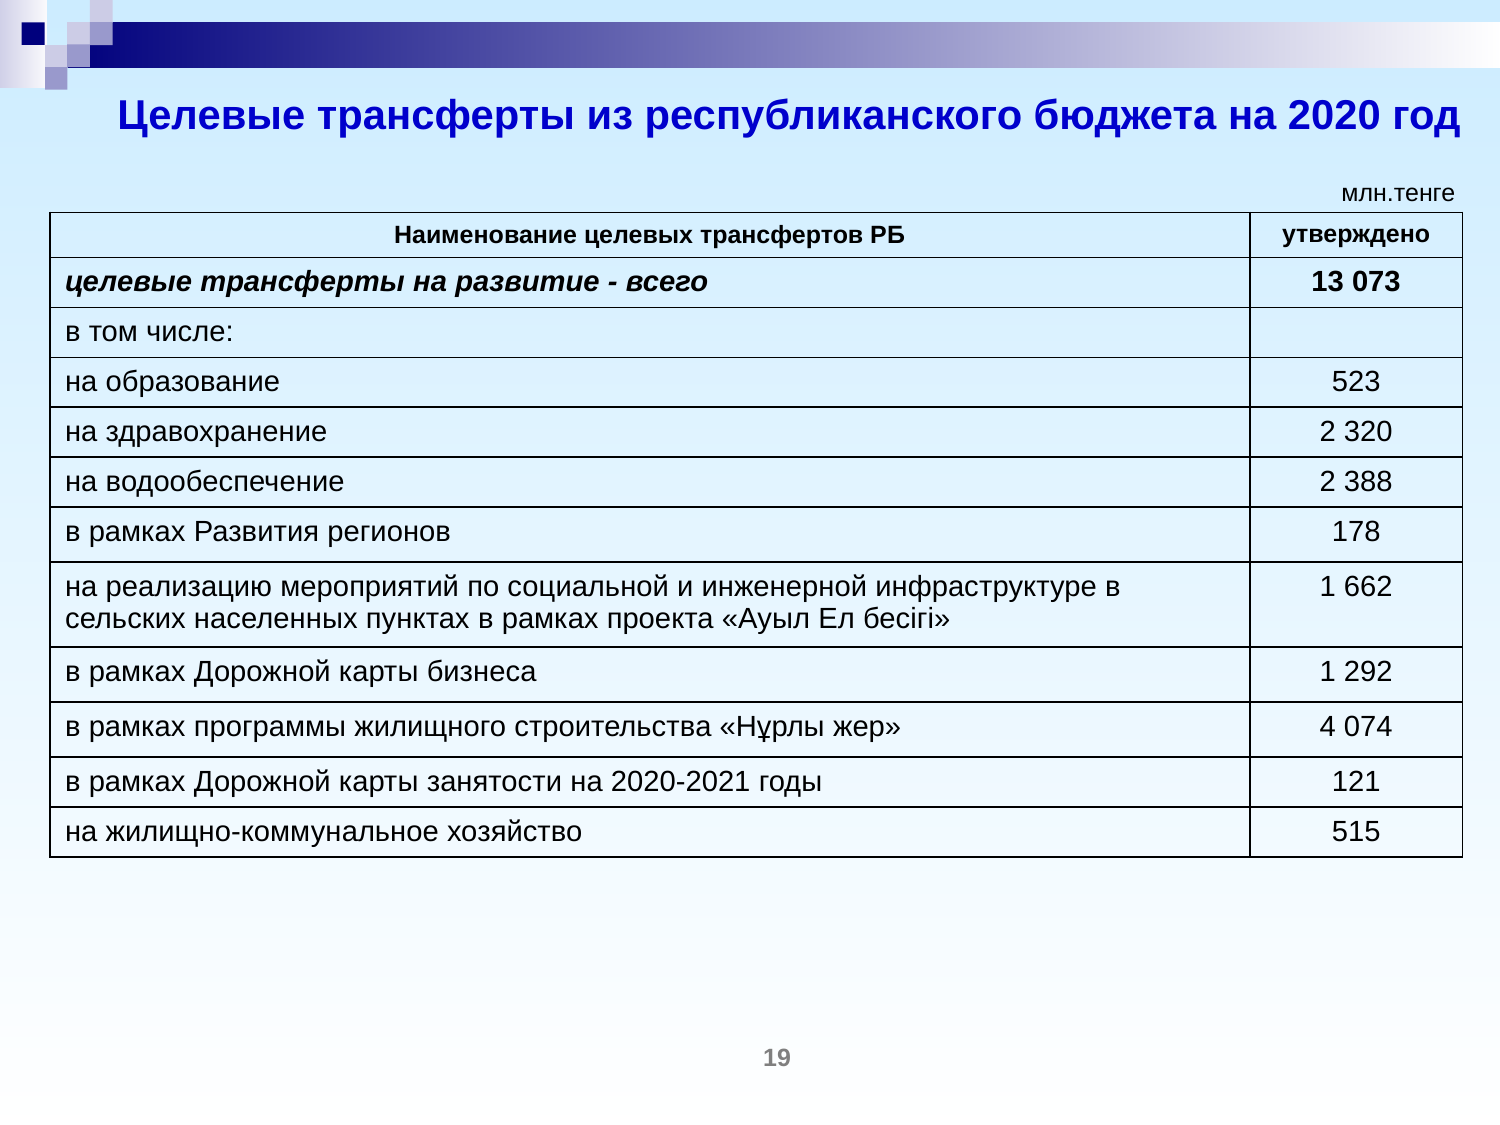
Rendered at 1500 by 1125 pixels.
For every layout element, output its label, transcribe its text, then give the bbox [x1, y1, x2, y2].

table_cell [1251, 308, 1462, 357]
table_cell 515 [1251, 808, 1462, 856]
table_cell 121 [1251, 758, 1462, 806]
table_cell 4 074 [1251, 703, 1462, 756]
table_header утверждено [1251, 213, 1462, 257]
table_cell на реализацию мероприятий по социальной и инженерной инфраструктуре в сельских населенных пунктах в рамках проекта «Ауыл Ел бесігі» [51, 563, 1249, 646]
table_cell на водообеспечение [51, 458, 1249, 506]
table_cell 13 073 [1251, 258, 1462, 307]
table_header Наименование целевых трансфертов РБ [51, 213, 1249, 257]
text_box млн.тенге [1295, 174, 1500, 208]
table_cell целевые трансферты на развитие - всего [51, 258, 1249, 307]
table_cell 2 388 [1251, 458, 1462, 506]
table_cell 523 [1251, 358, 1462, 406]
title Целевые трансферты из республиканского бюджета на 2020 год [73, 87, 1500, 138]
table_cell 1 292 [1251, 648, 1462, 701]
table_cell на здравохранение [51, 408, 1249, 456]
table_cell 2 320 [1251, 408, 1462, 456]
table_cell в том числе: [51, 308, 1249, 357]
table_cell на жилищно-коммунальное хозяйство [51, 808, 1249, 856]
table_cell 178 [1251, 508, 1462, 561]
table_cell в рамках программы жилищного строительства «Нұрлы жер» [51, 703, 1249, 756]
table_cell в рамках Дорожной карты бизнеса [51, 648, 1249, 701]
table_cell на образование [51, 358, 1249, 406]
table_cell в рамках Дорожной карты занятости на 2020-2021 годы [51, 758, 1249, 806]
table_cell 1 662 [1251, 563, 1462, 646]
text_box 19 [627, 1024, 928, 1088]
table_cell в рамках Развития регионов [51, 508, 1249, 561]
